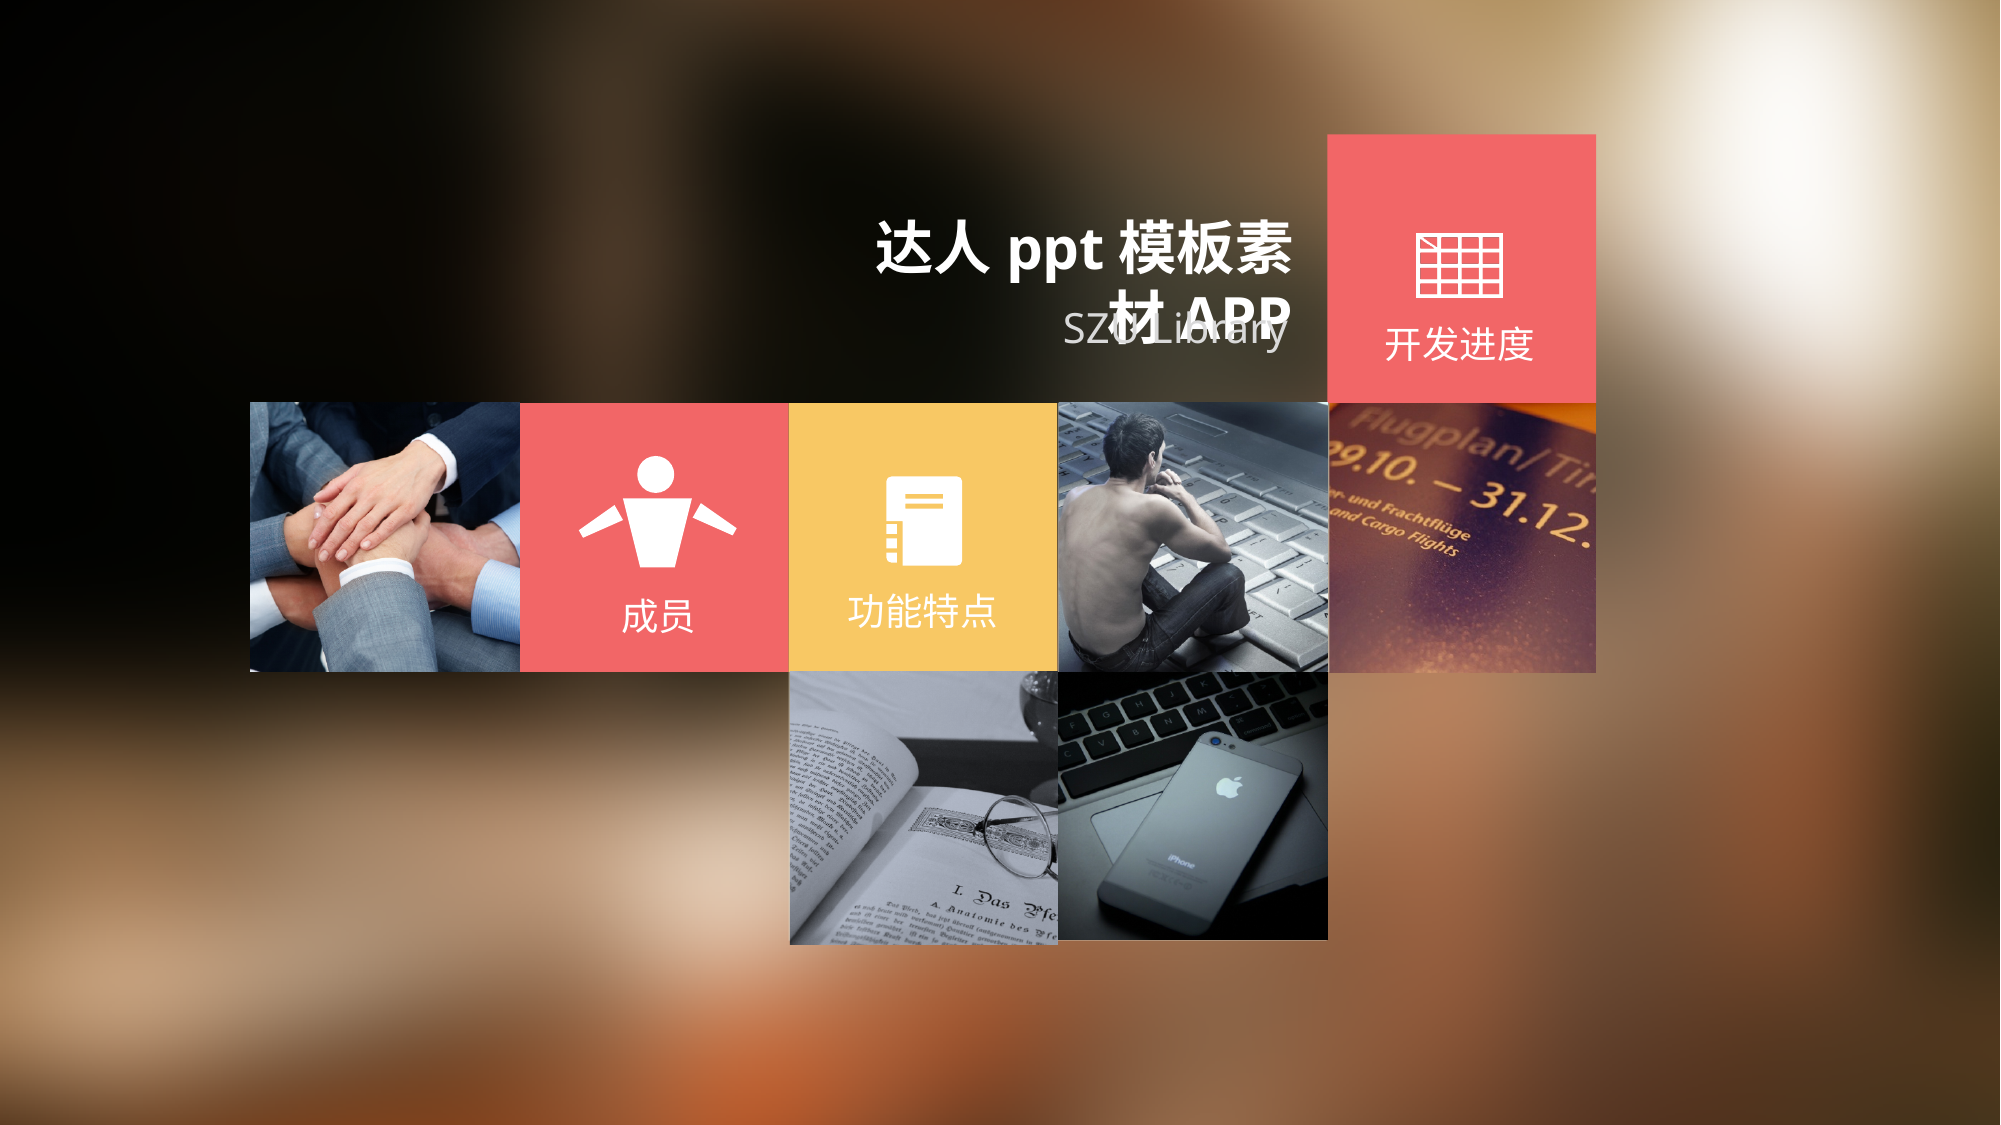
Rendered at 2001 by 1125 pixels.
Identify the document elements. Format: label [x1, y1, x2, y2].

picture [0, 0, 2000, 1125]
text_box [886, 476, 963, 566]
text_box [250, 134, 1597, 941]
text_box [577, 455, 738, 568]
